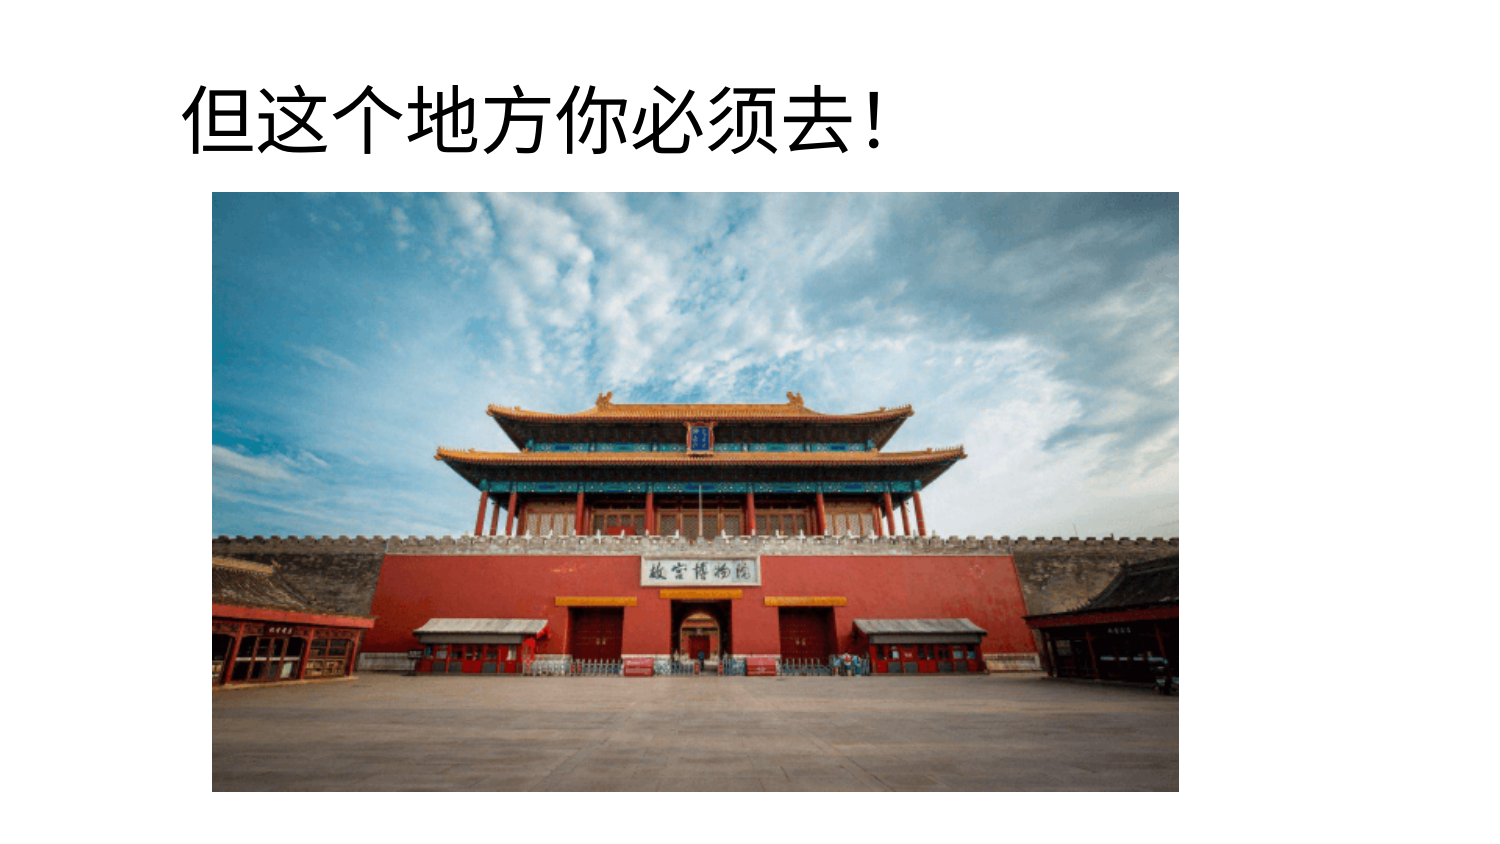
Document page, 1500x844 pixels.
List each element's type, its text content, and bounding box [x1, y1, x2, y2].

text_box 但这个地方你必须去！ [169, 67, 1056, 170]
picture [212, 192, 1180, 793]
